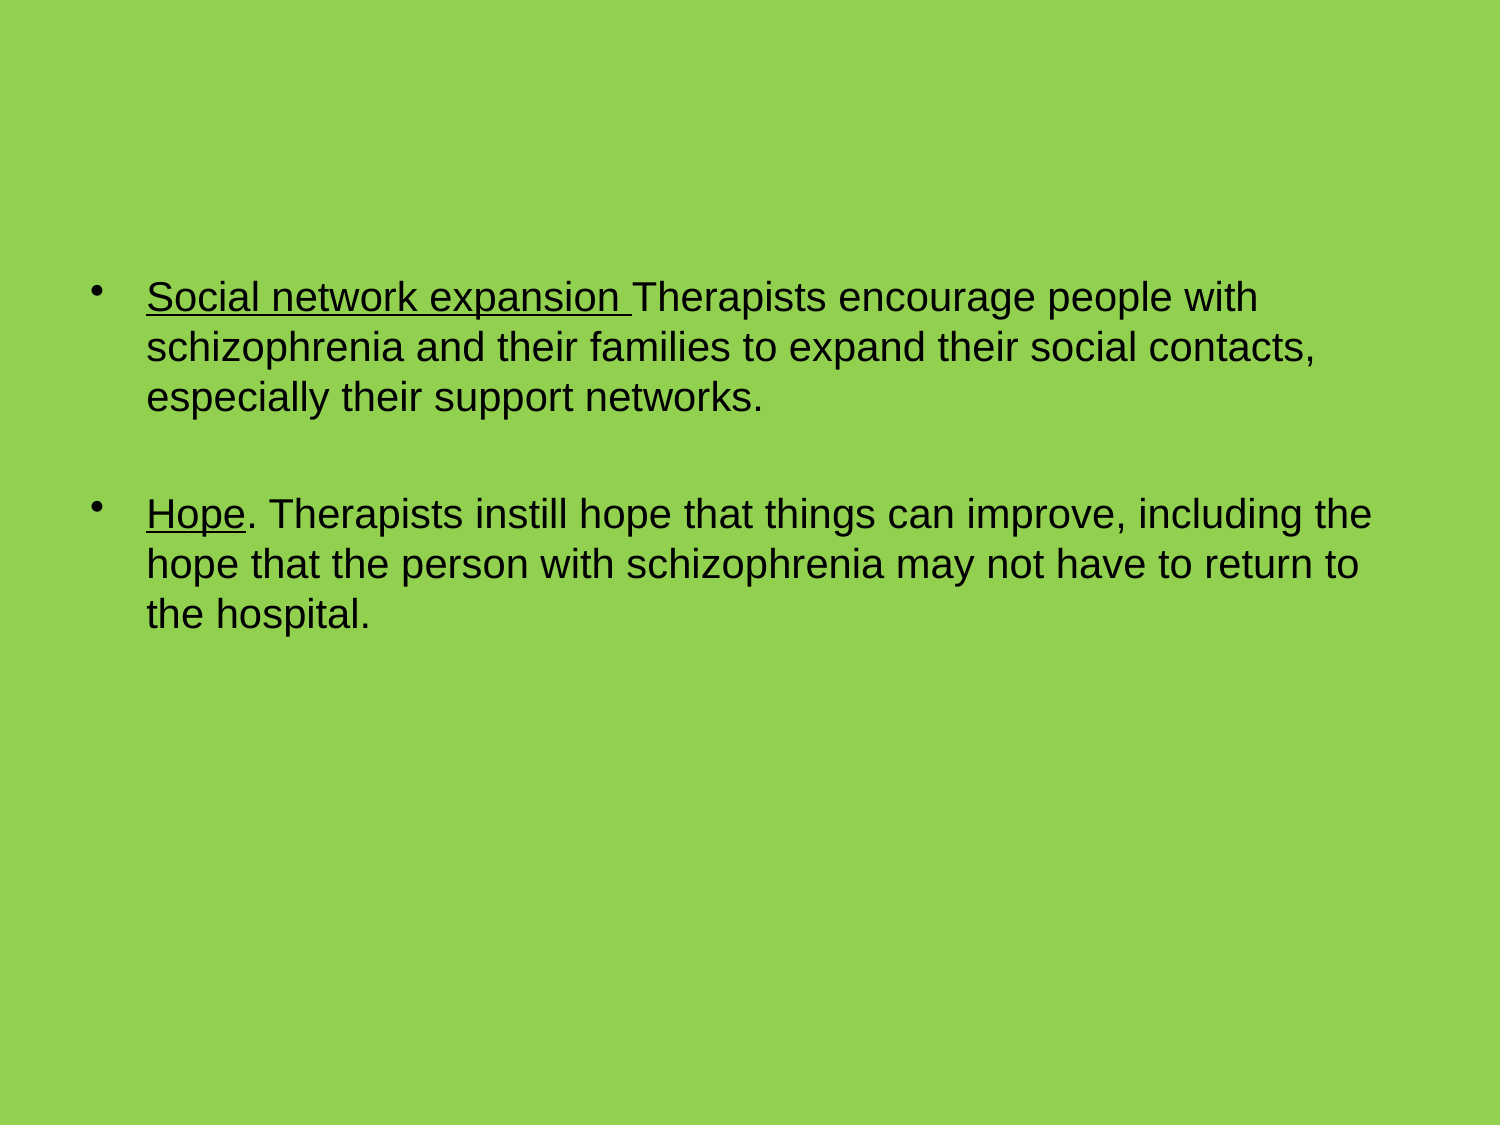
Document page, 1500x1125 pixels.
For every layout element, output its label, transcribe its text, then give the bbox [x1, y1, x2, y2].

list Social network expansion Therapists encourage people with schizophrenia and their families to expand their social contacts, especially their support networks. Hope. Therapists instill hope that things can improve, including the hope that the person with schizophrenia may not have to return to the hospital. [75, 262, 1425, 1005]
